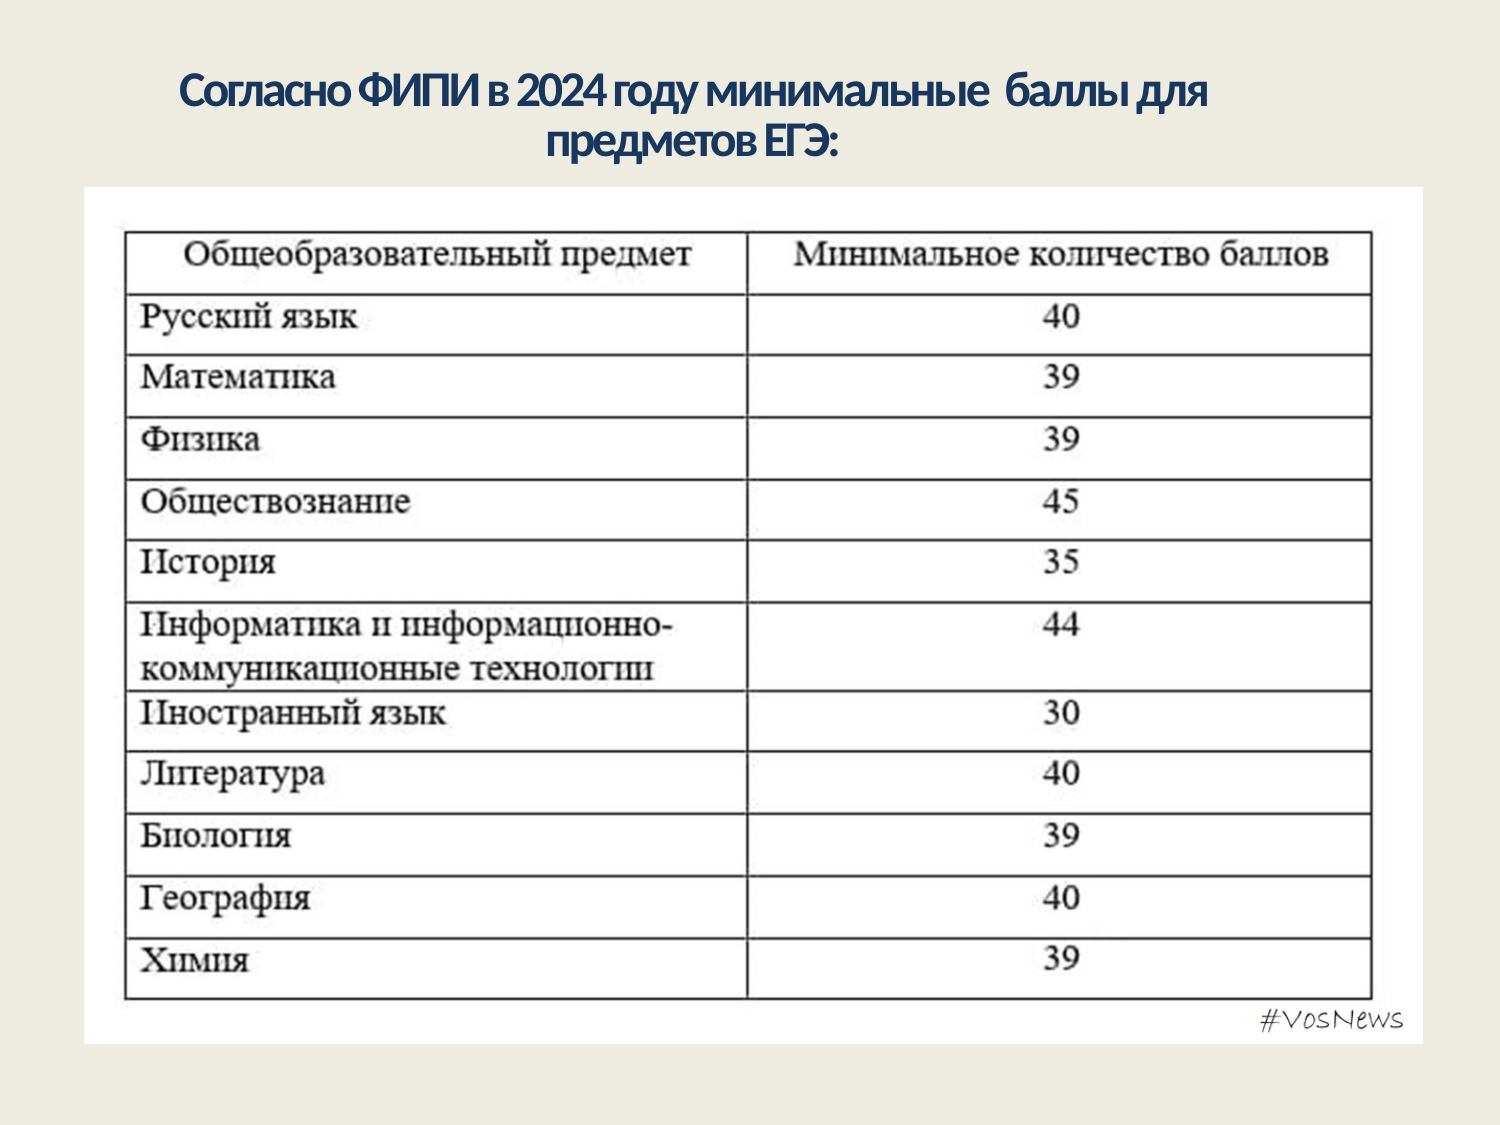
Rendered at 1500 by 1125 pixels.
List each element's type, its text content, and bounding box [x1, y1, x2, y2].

picture [84, 187, 1423, 1044]
title Согласно ФИПИ в 2024 году минимальные баллы для предметов ЕГЭ: [115, 14, 1269, 185]
